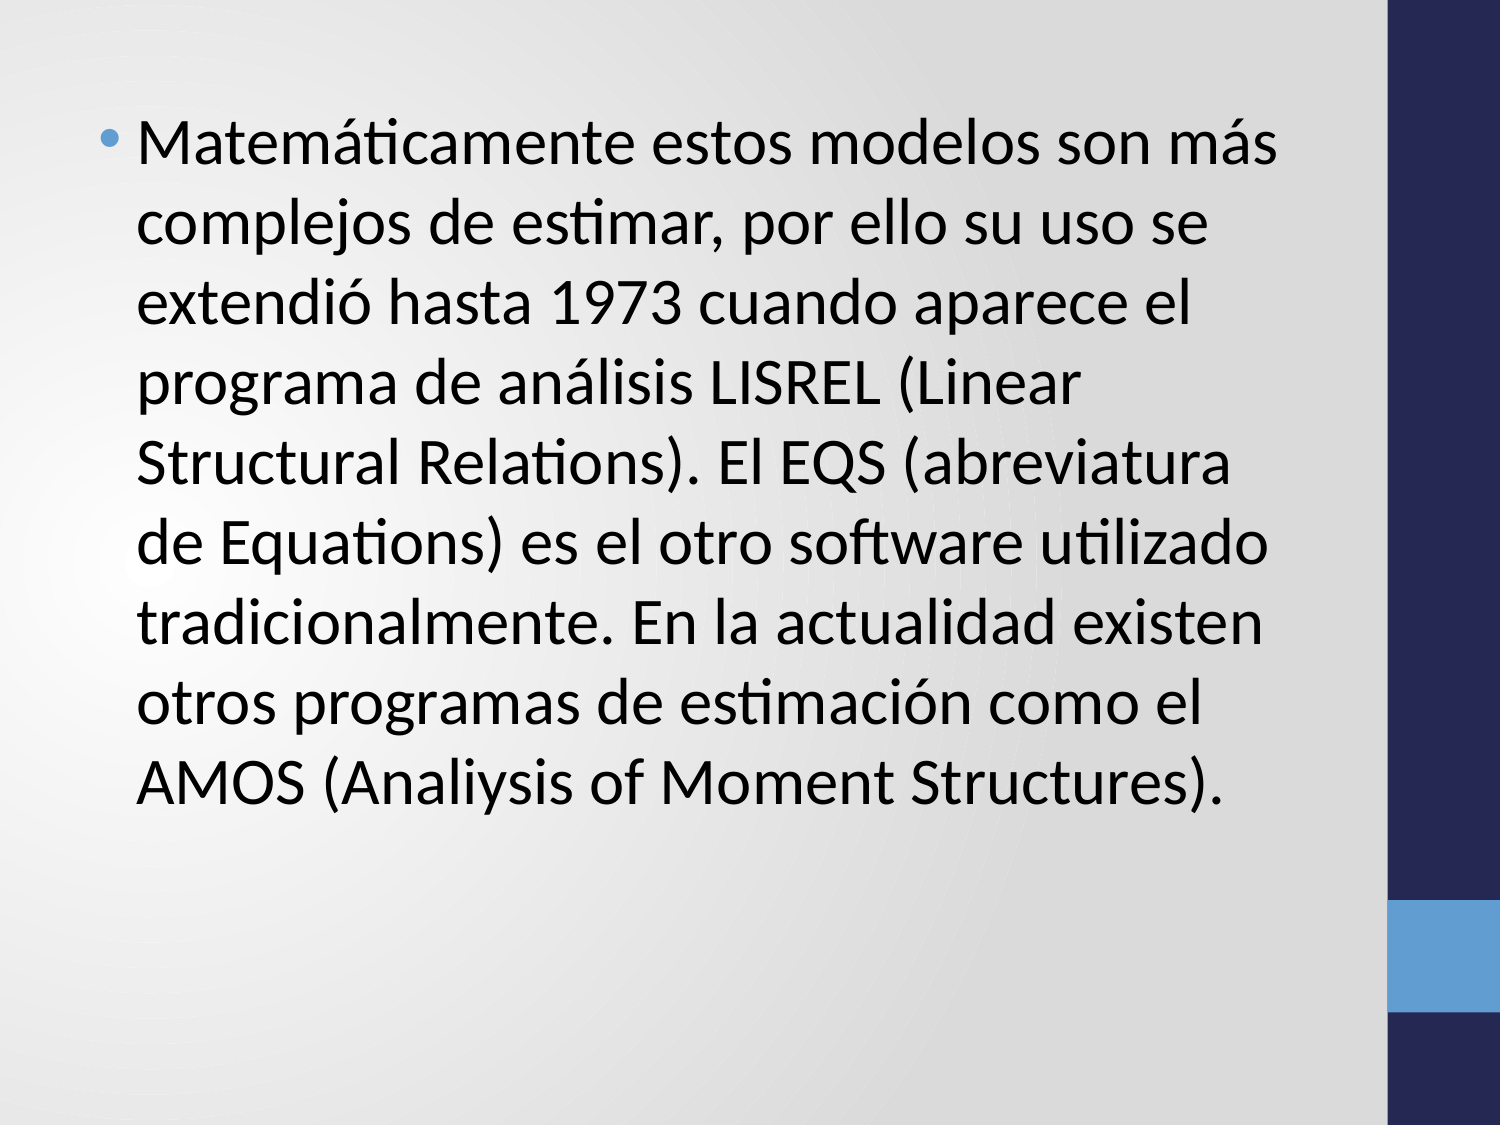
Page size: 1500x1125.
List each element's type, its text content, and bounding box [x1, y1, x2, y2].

list Matemáticamente estos modelos son más complejos de estimar, por ello su uso se extendió hasta 1973 cuando aparece el programa de análisis LISREL (Linear Structural Relations). El EQS (abreviatura de Equations) es el otro software utilizado tradicionalmente. En la actualidad existen otros programas de estimación como el AMOS (Analiysis of Moment Structures). [64, 90, 1315, 1000]
